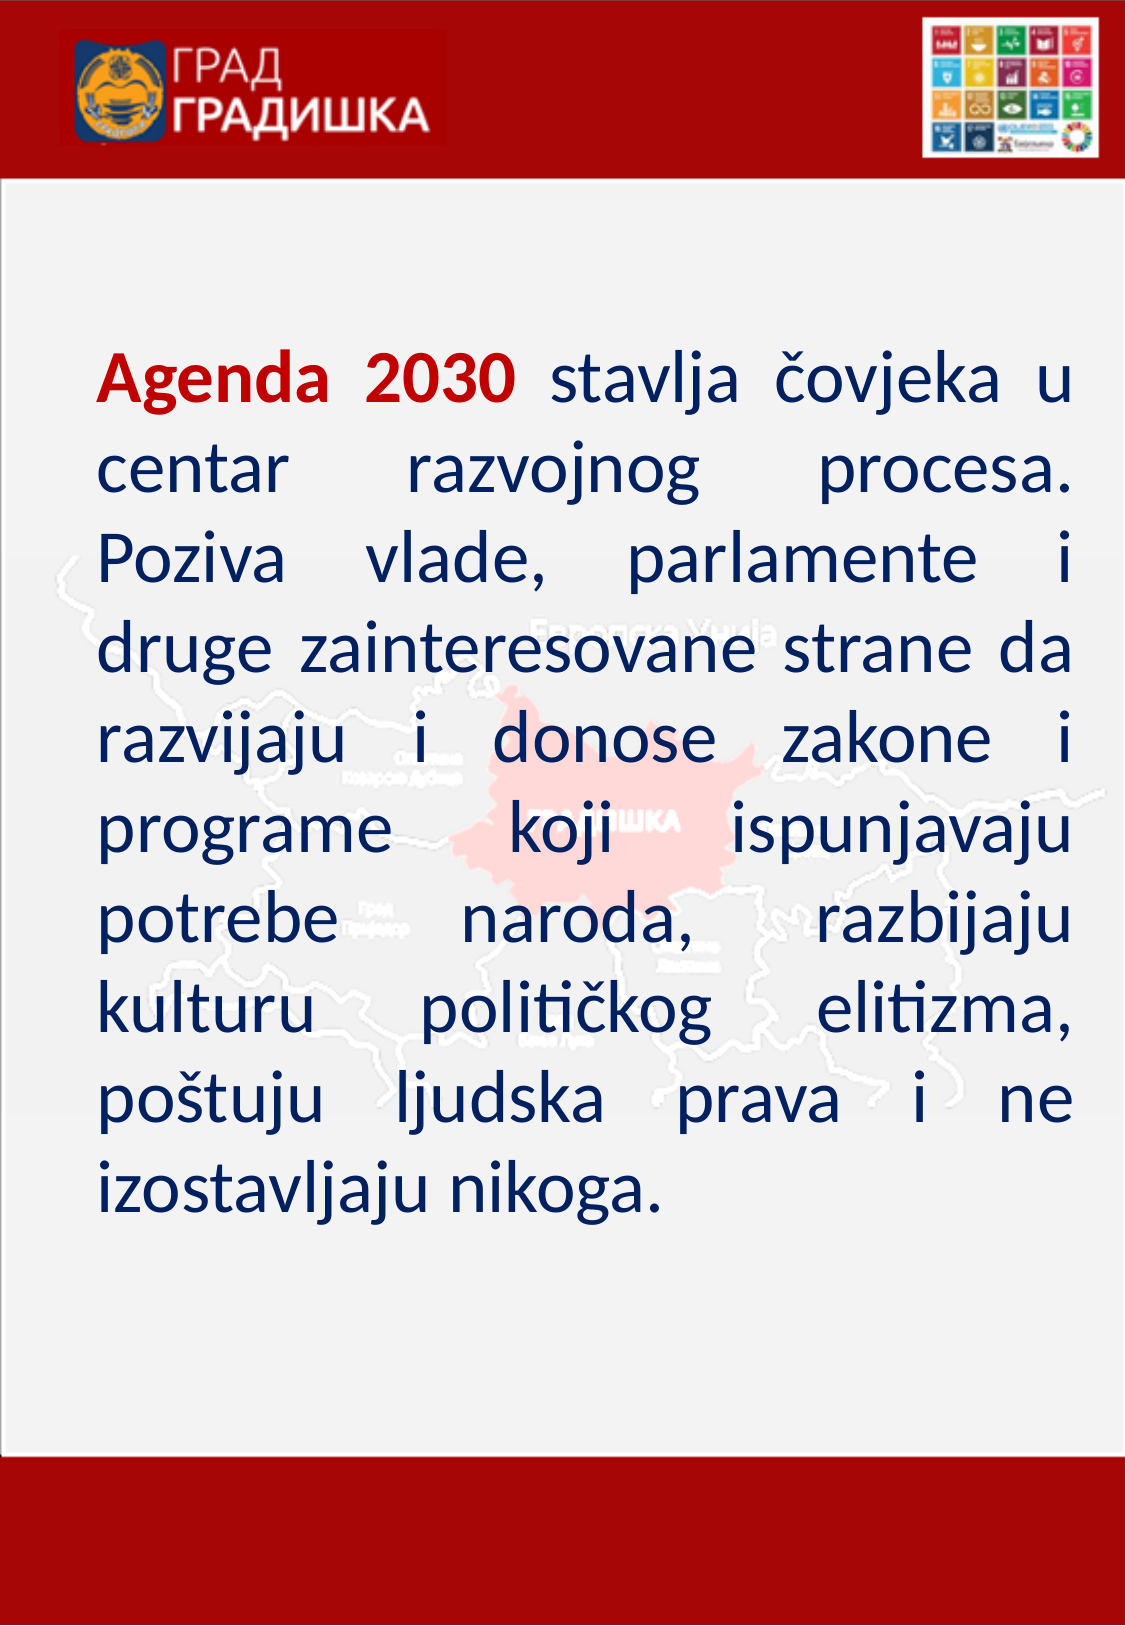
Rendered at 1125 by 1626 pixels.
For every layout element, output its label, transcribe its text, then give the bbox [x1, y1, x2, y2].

picture [0, 0, 1125, 1625]
text_box Agenda 2030 stavlja čovjeka u centar razvojnog procesa. Poziva vlade, parlamente i druge zainteresovane strane da razvijaju i donose zakone i programe koji ispunjavaju potrebe naroda, razbijaju kulturu političkog elitizma, poštuju ljudska prava i ne izostavljaju nikoga. [81, 320, 1090, 1235]
